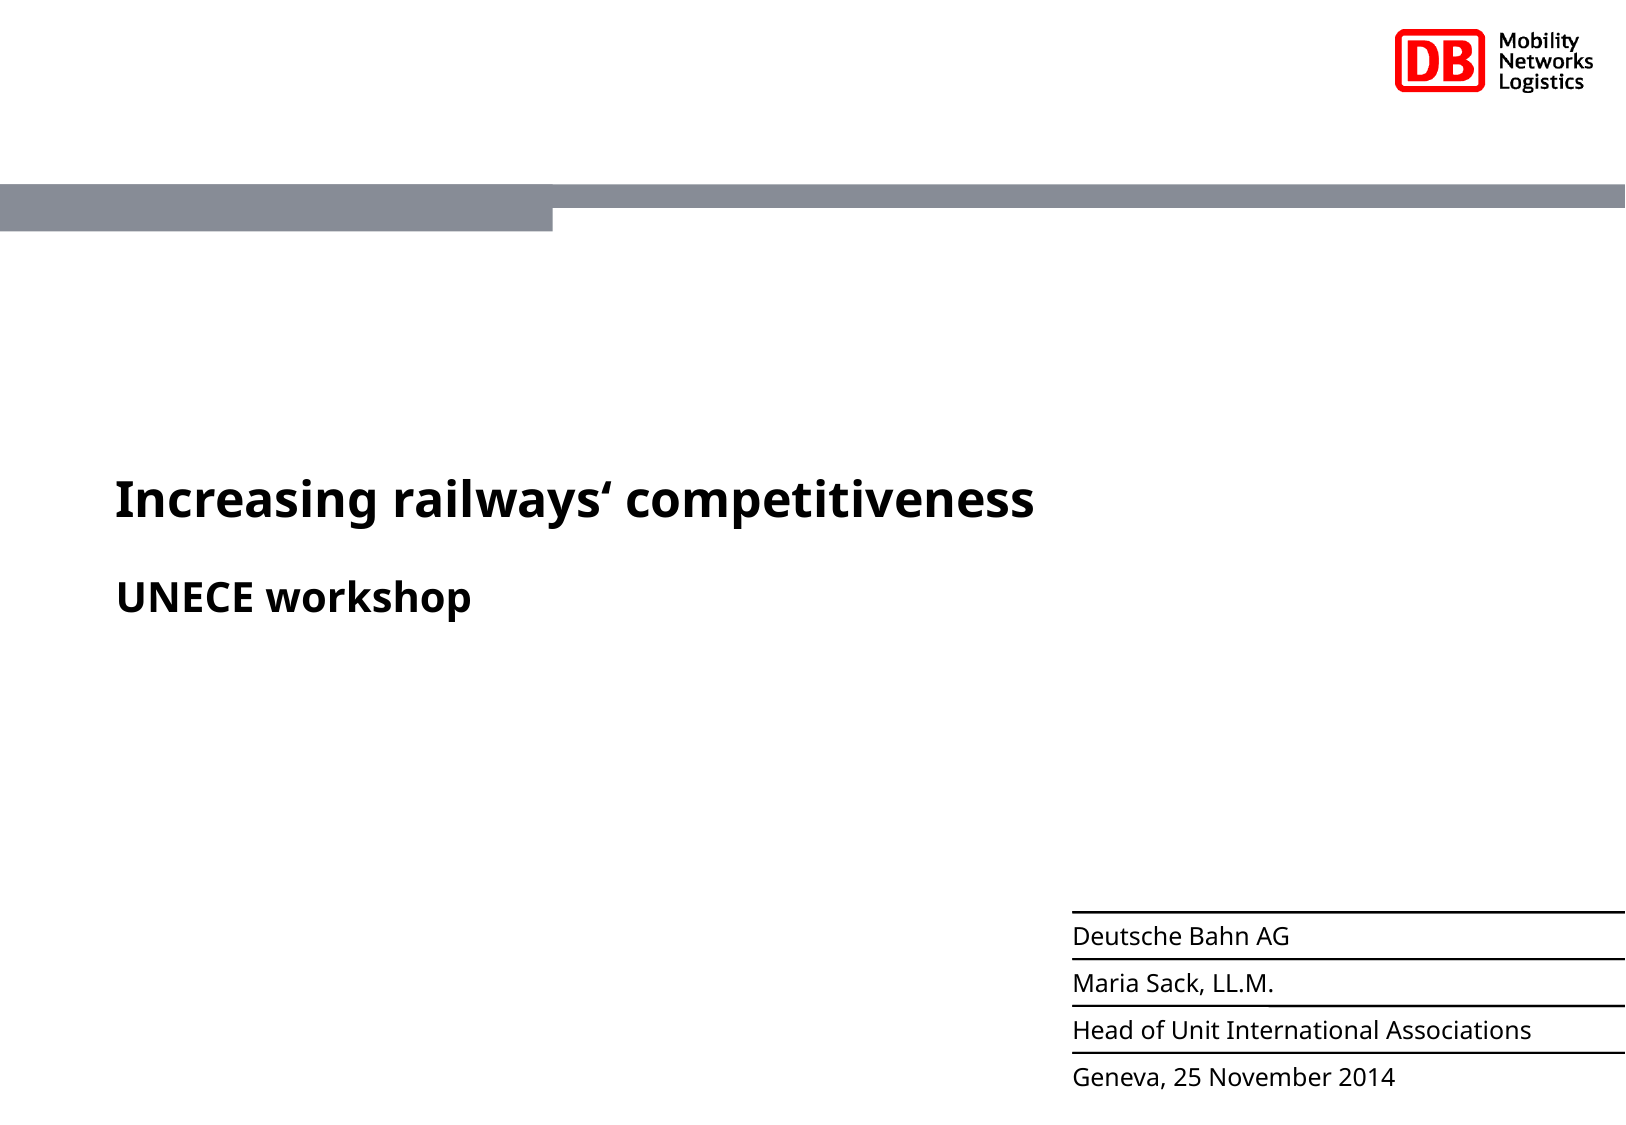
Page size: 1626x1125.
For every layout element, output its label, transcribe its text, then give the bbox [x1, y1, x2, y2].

list Maria Sack, LL.M. [1072, 964, 1625, 1001]
list Head of Unit International Associations [1072, 1011, 1625, 1048]
picture [1395, 29, 1593, 93]
list Deutsche Bahn AG [1072, 917, 1625, 954]
subtitle UNECE workshop [115, 570, 1368, 622]
title Increasing railways‘ competitiveness [115, 466, 1368, 528]
list Geneva, 25 November 2014 [1072, 1058, 1625, 1095]
